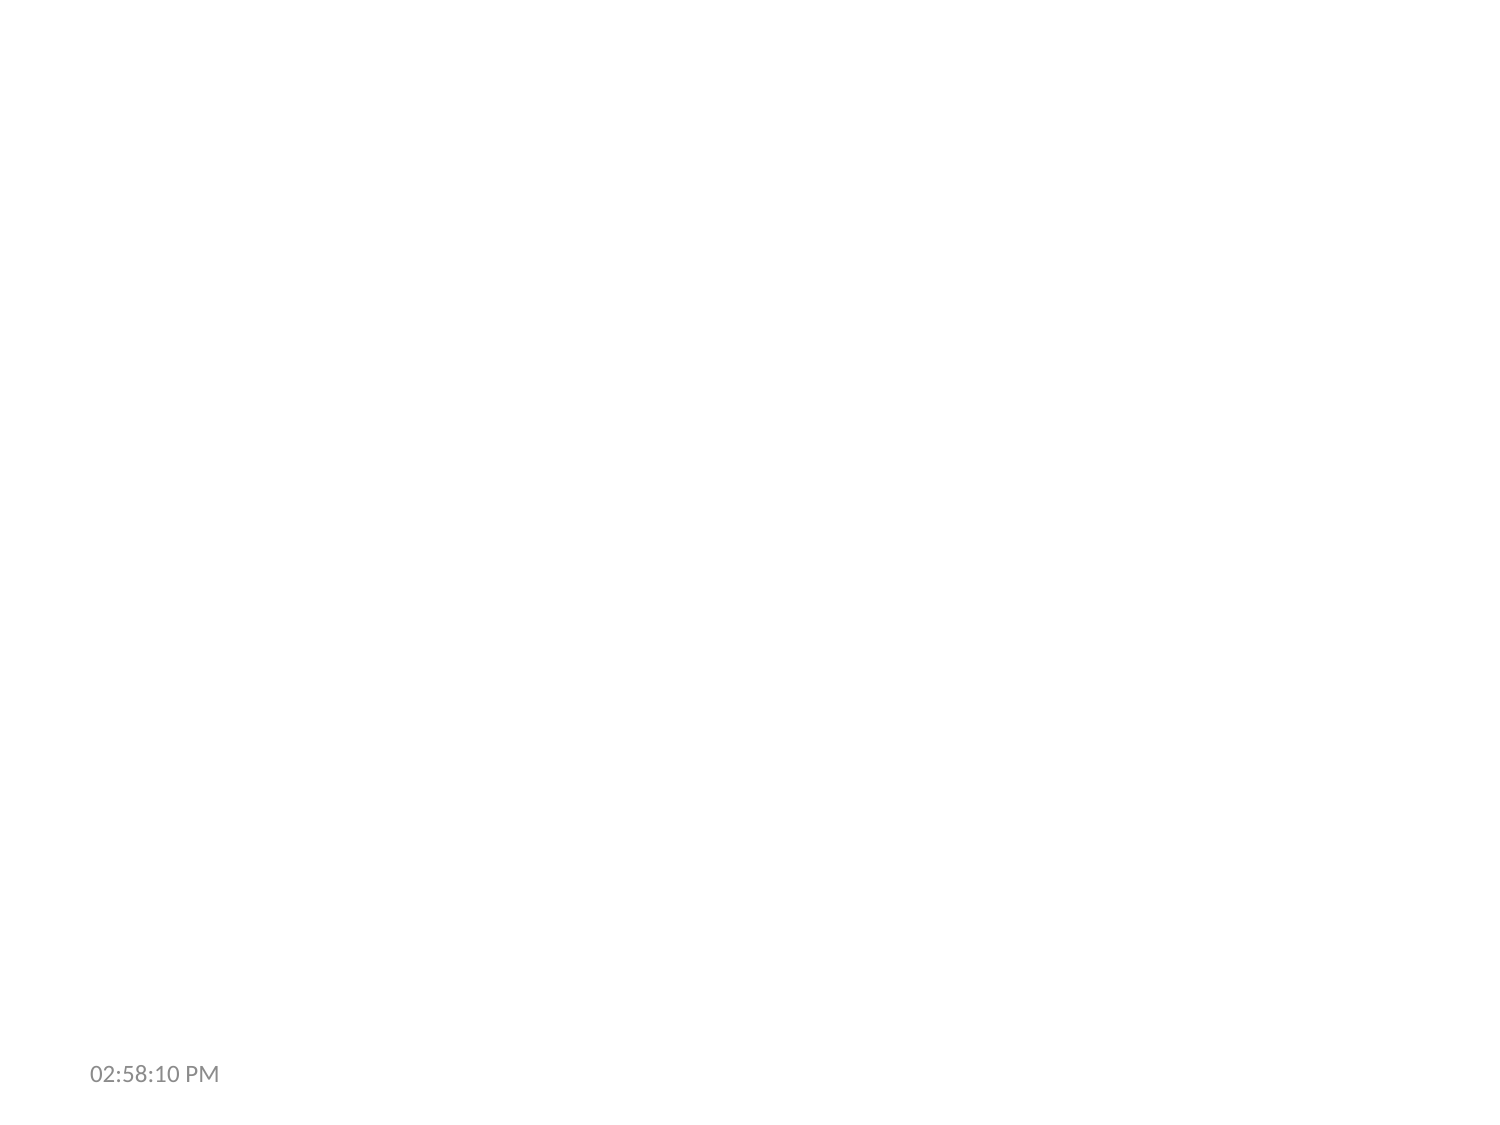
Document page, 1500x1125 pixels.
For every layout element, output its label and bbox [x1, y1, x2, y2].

slide_number [75, 1042, 425, 1103]
